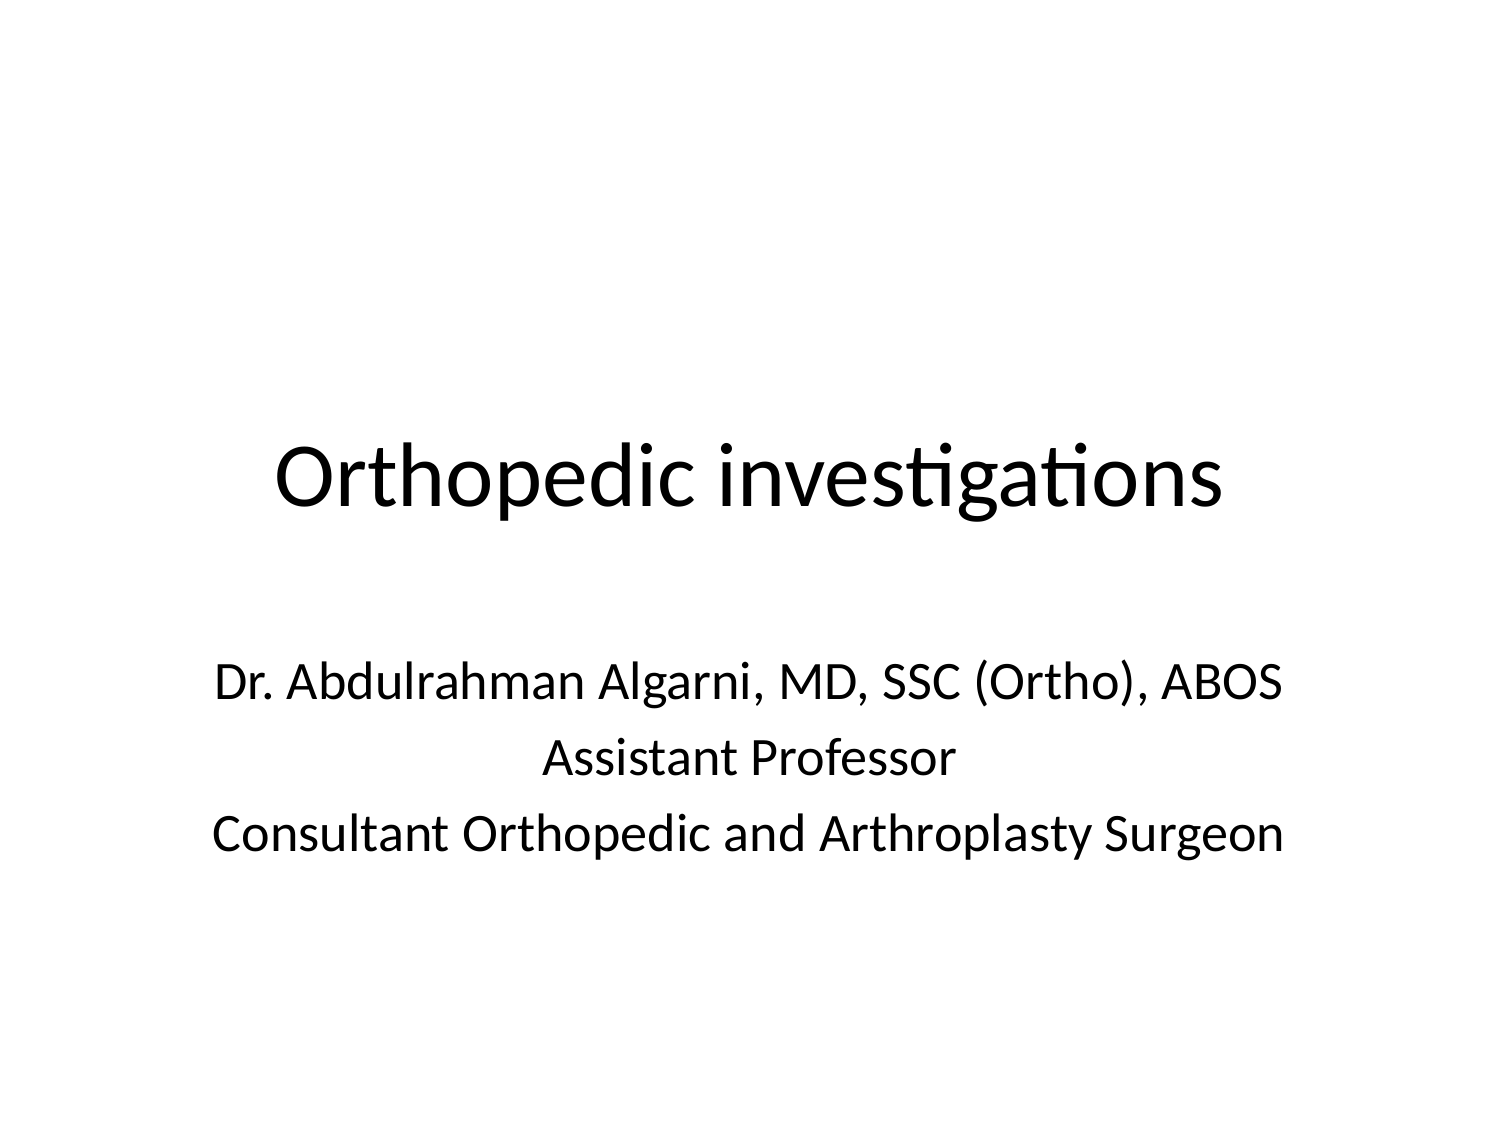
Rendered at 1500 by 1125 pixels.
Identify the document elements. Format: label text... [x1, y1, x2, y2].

subtitle Dr. Abdulrahman Algarni, MD, SSC (Ortho), ABOS Assistant Professor Consultant Orthopedic and Arthroplasty Surgeon [162, 637, 1338, 925]
title Orthopedic investigations [112, 349, 1388, 591]
